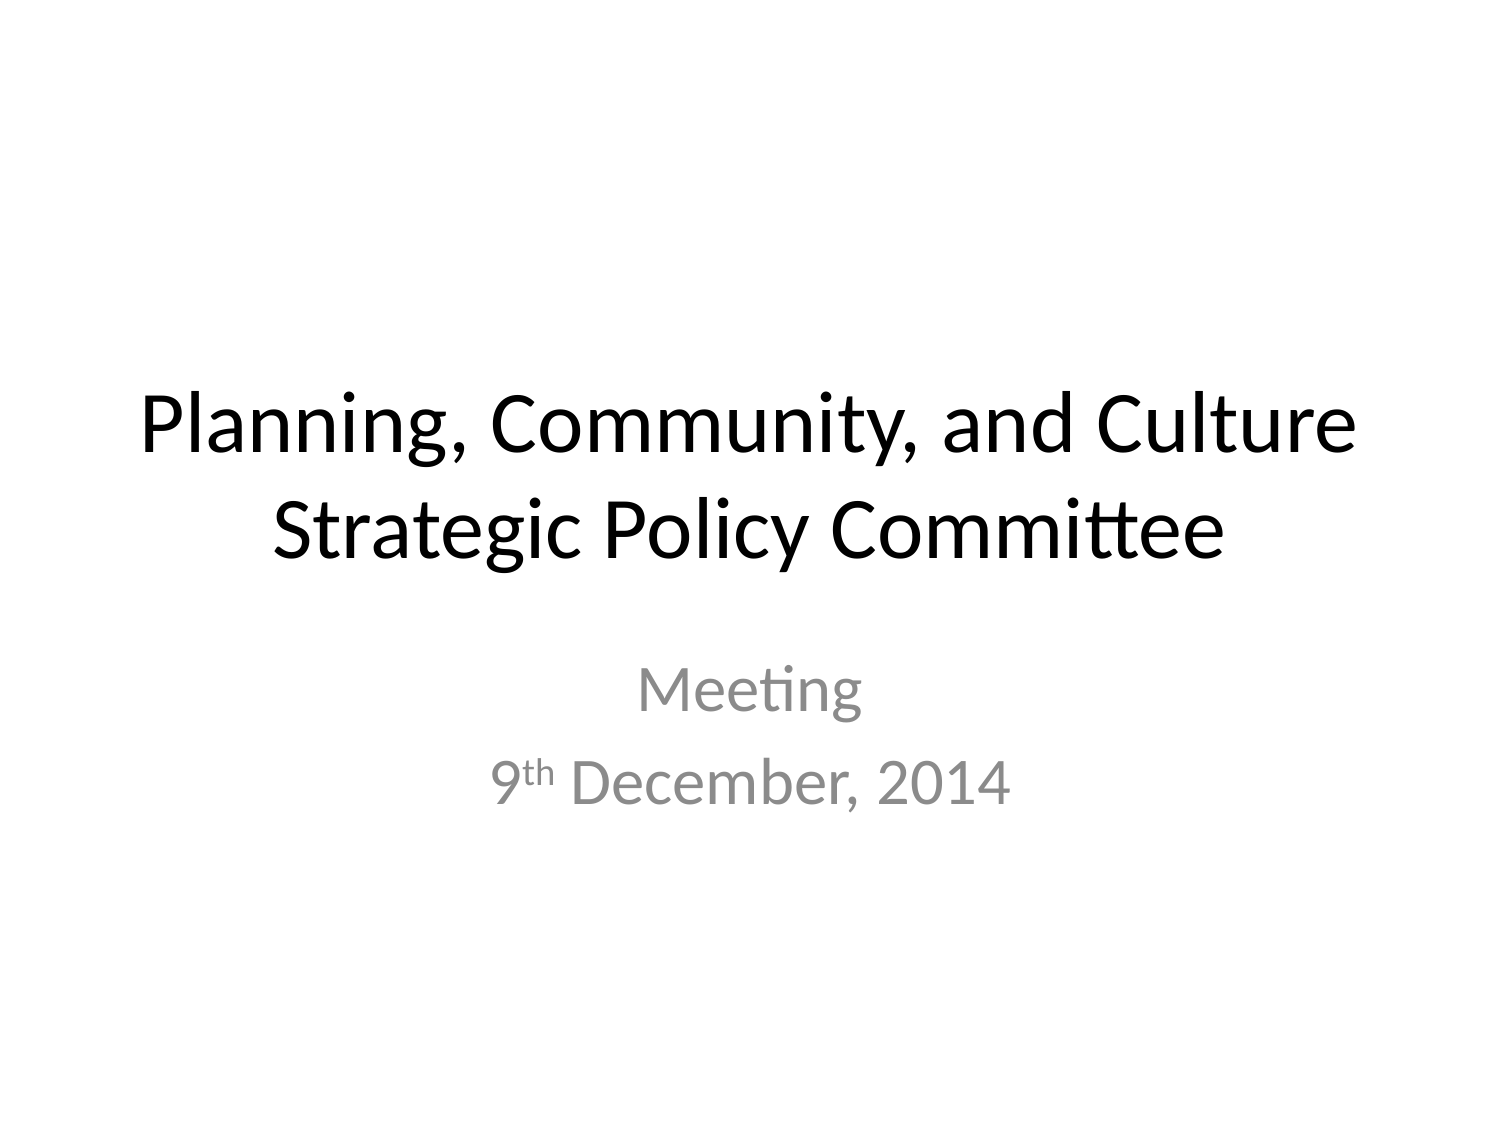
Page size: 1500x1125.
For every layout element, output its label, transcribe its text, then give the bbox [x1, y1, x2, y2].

subtitle Meeting 9th December, 2014 [225, 637, 1275, 925]
title Planning, Community, and Culture Strategic Policy Committee [112, 349, 1388, 591]
